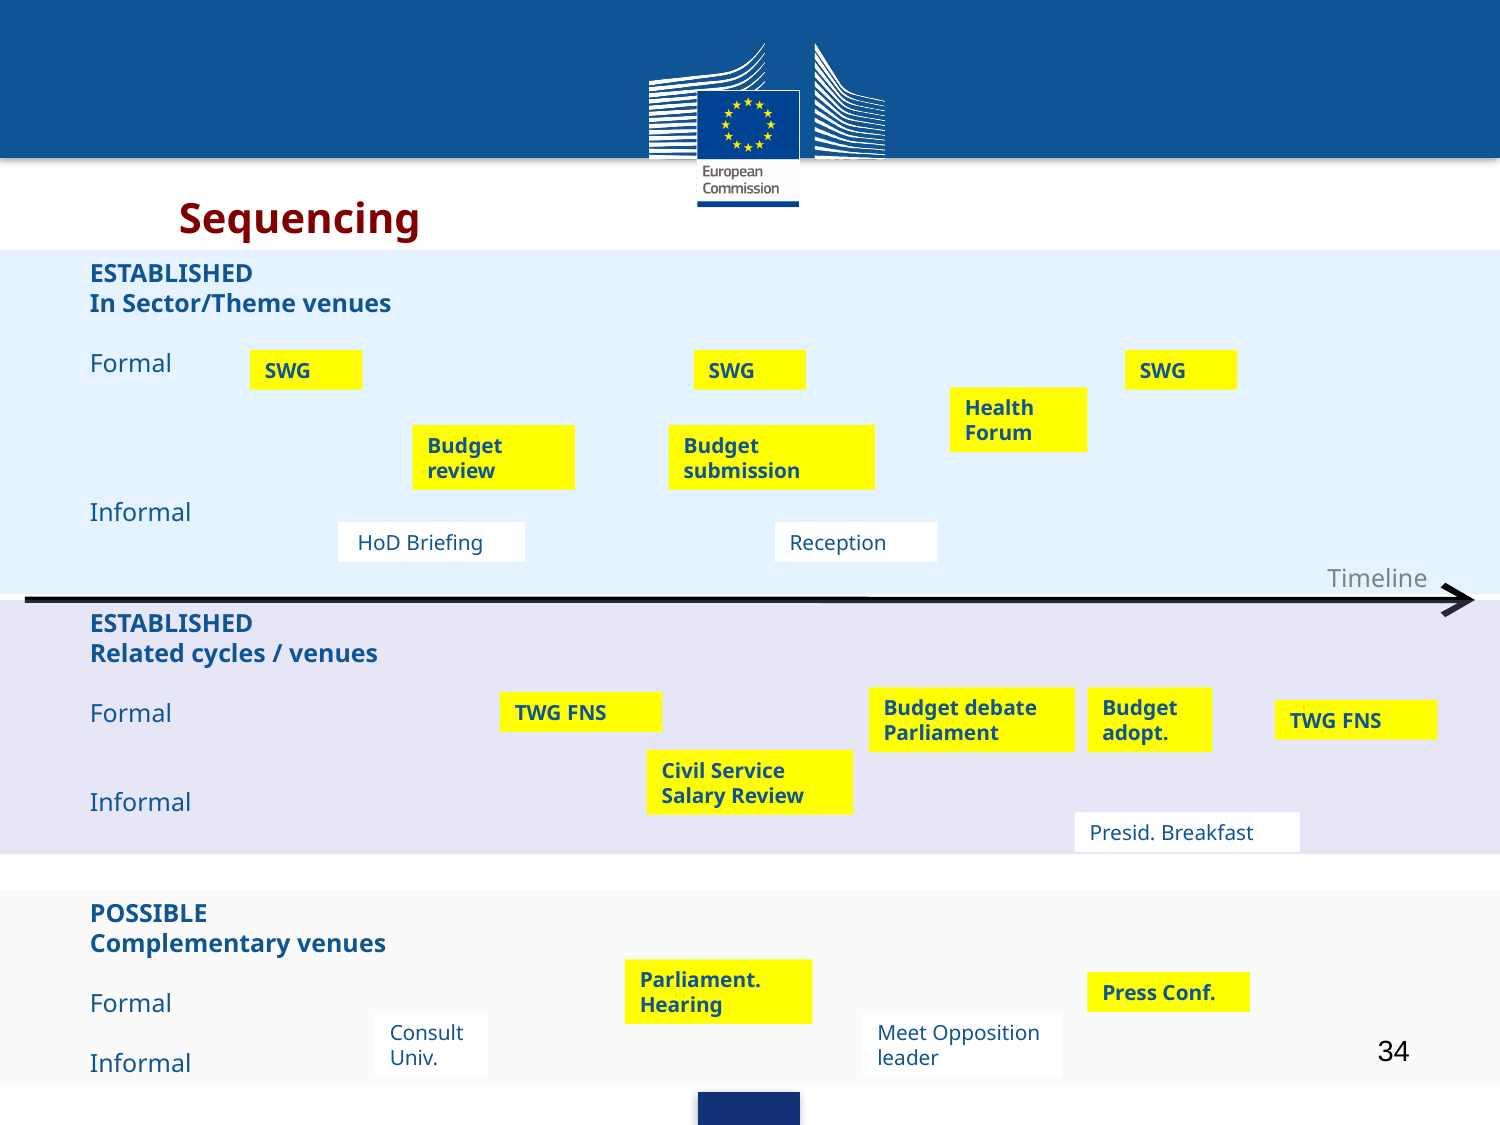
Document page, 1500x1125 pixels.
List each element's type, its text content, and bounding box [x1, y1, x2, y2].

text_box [499, 687, 1438, 854]
slide_number 34 [1074, 1024, 1426, 1103]
text_box Sequencing [62, 184, 538, 249]
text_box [249, 349, 1238, 563]
text_box Timeline [1312, 554, 1500, 600]
text_box POSSIBLE Complementary venues Formal Informal [0, 890, 1500, 1085]
picture [649, 42, 885, 208]
text_box ESTABLISHED Related cycles / venues Formal Informal [0, 599, 1500, 855]
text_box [374, 959, 1251, 1079]
text_box ESTABLISHED In Sector/Theme venues Formal Informal [0, 249, 1500, 595]
